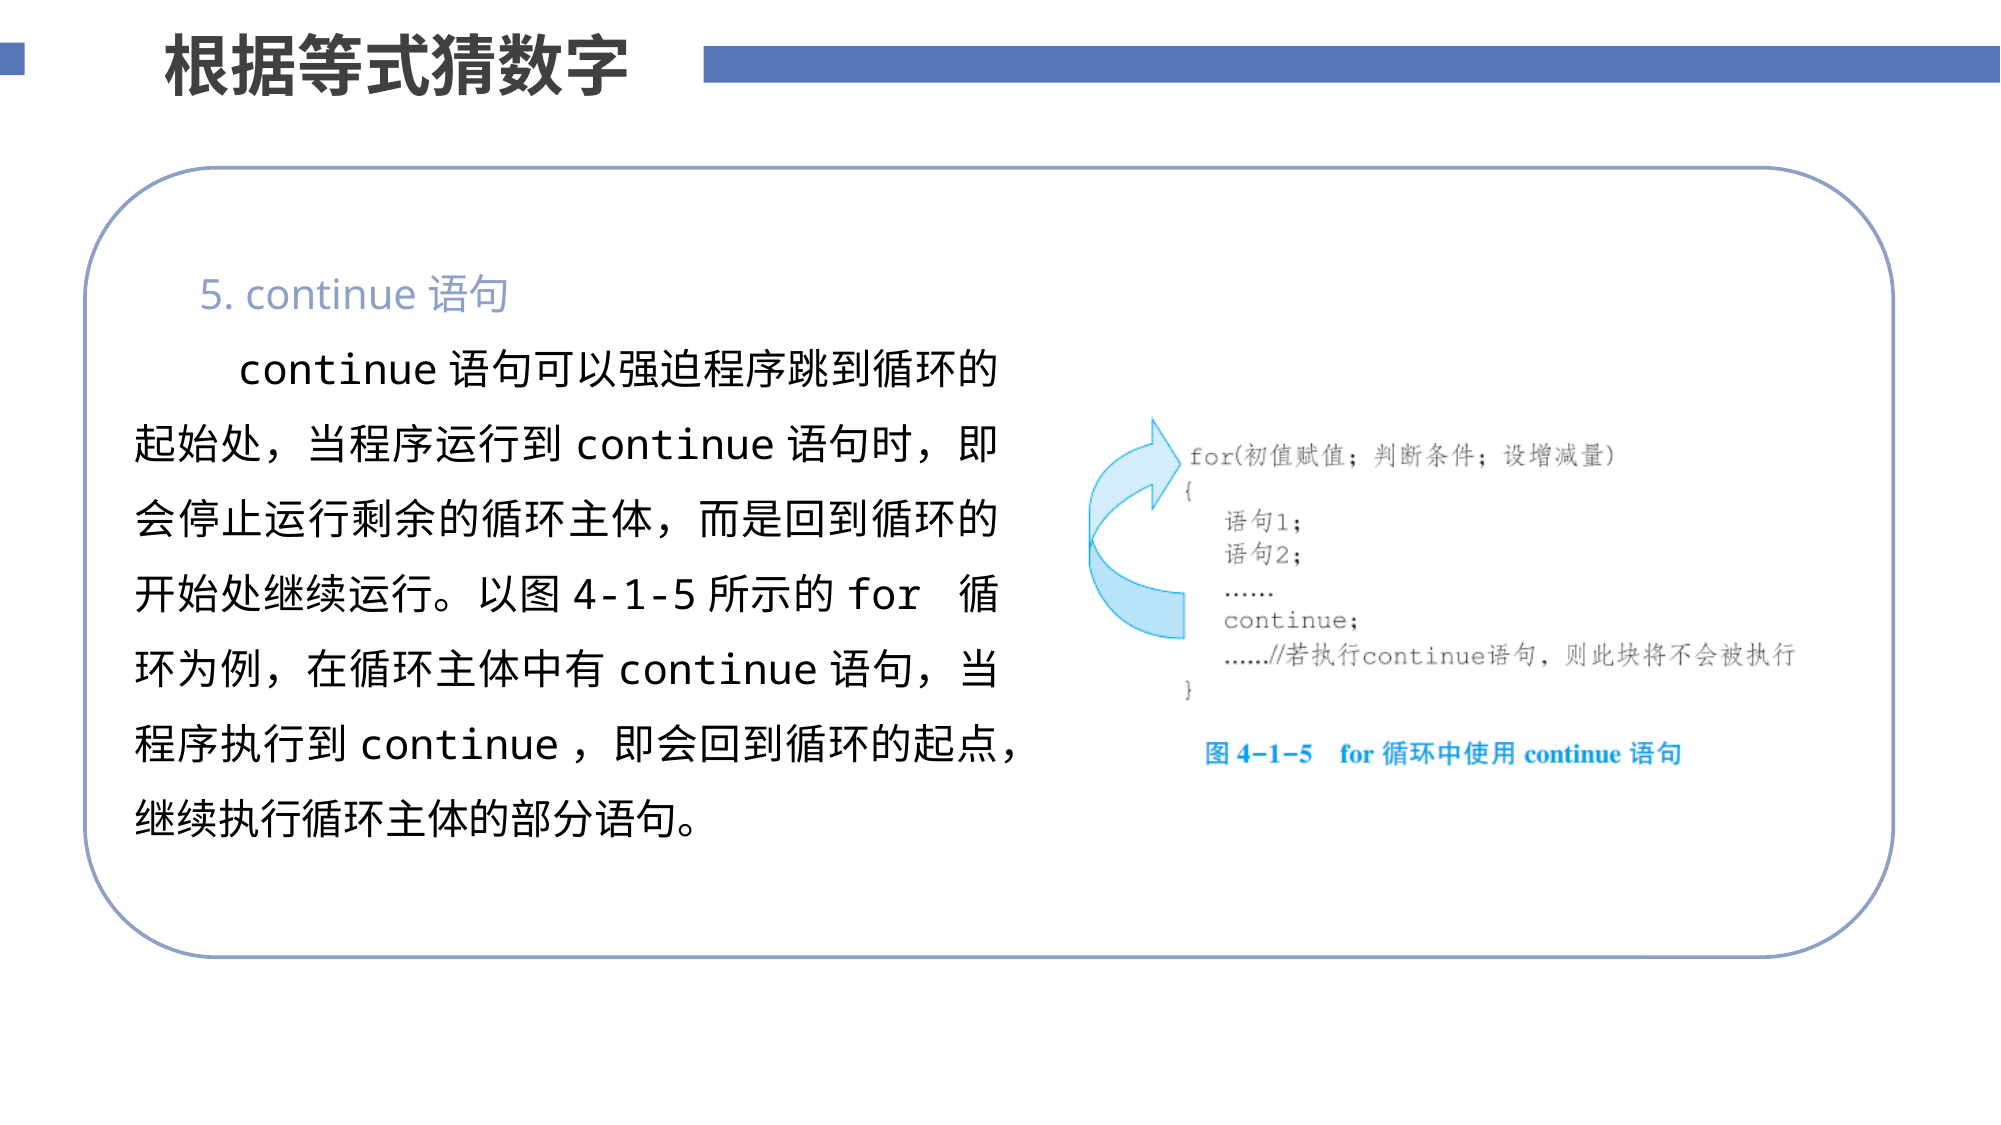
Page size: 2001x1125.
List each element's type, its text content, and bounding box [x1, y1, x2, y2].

text_box [702, 45, 2000, 84]
text_box 根据等式猜数字 [163, 23, 632, 104]
text_box [0, 41, 26, 76]
picture [1040, 385, 1853, 790]
text_box [83, 166, 1895, 959]
